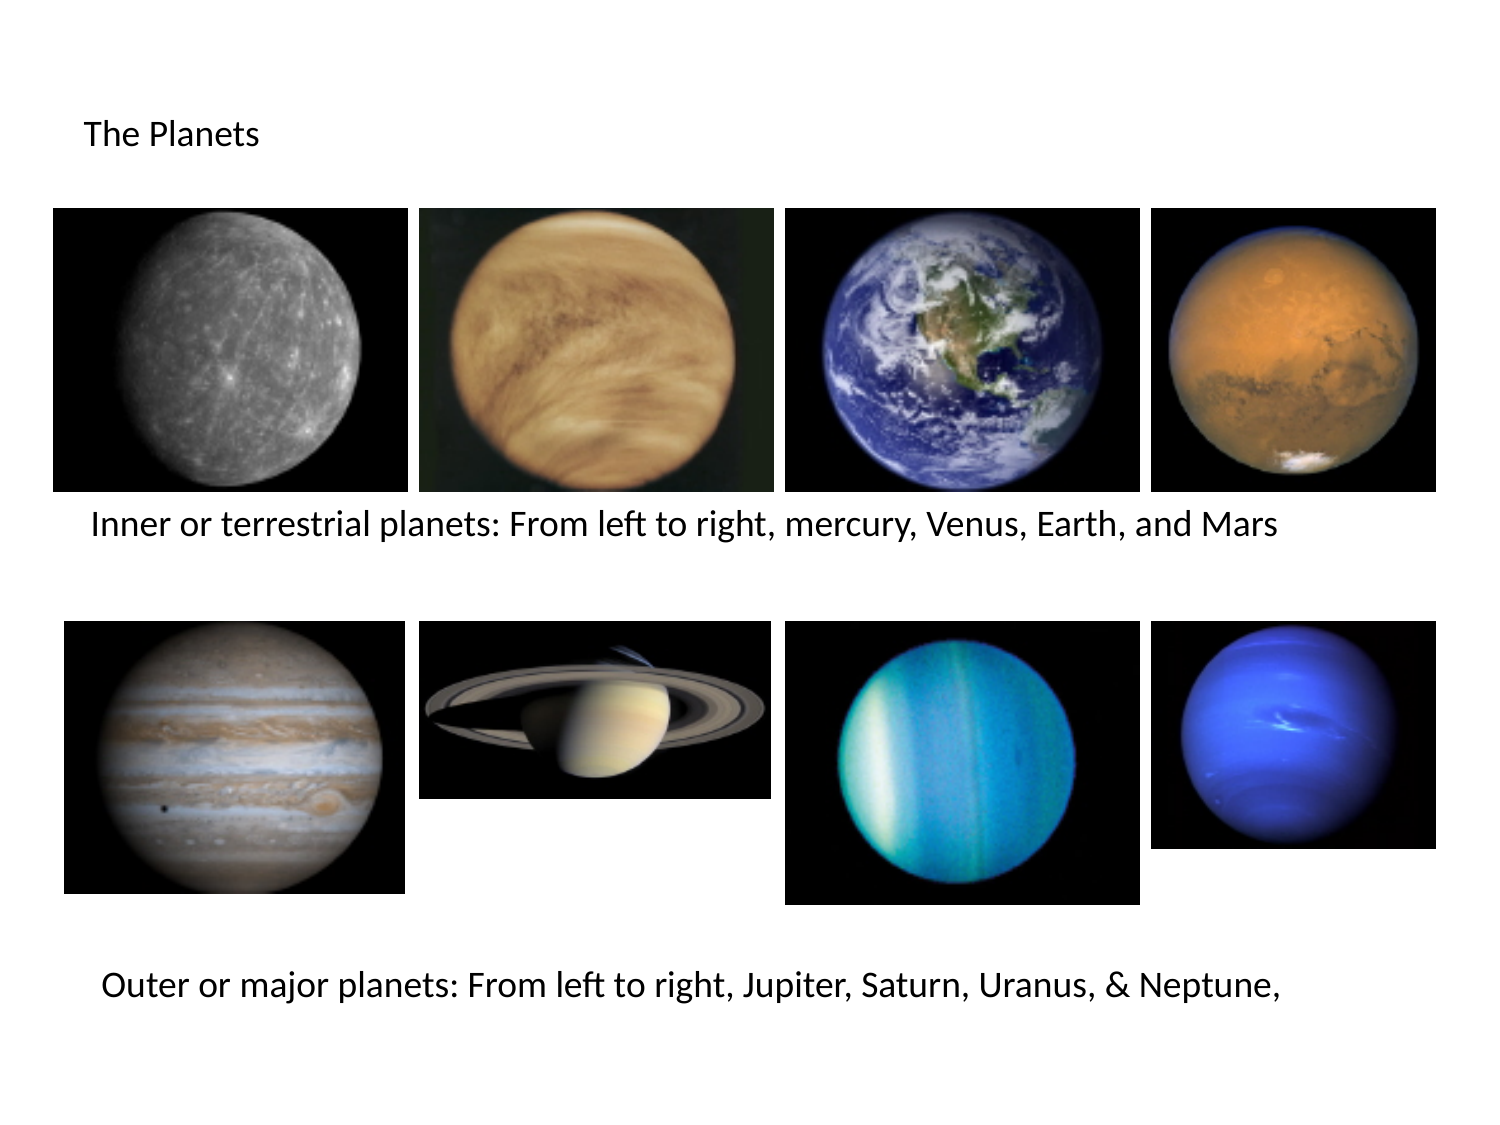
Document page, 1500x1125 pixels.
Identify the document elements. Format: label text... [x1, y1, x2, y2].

picture [53, 208, 408, 492]
text_box Inner or terrestrial planets: From left to right, mercury, Venus, Earth, and Mars [75, 491, 1295, 552]
picture [785, 208, 1140, 492]
text_box The Planets [68, 101, 276, 162]
picture [785, 621, 1140, 906]
picture [419, 208, 774, 492]
picture [64, 621, 405, 894]
picture [1151, 208, 1436, 492]
picture [1151, 621, 1436, 849]
picture [419, 621, 771, 799]
text_box Outer or major planets: From left to right, Jupiter, Saturn, Uranus, & Neptune, [86, 952, 1306, 1012]
